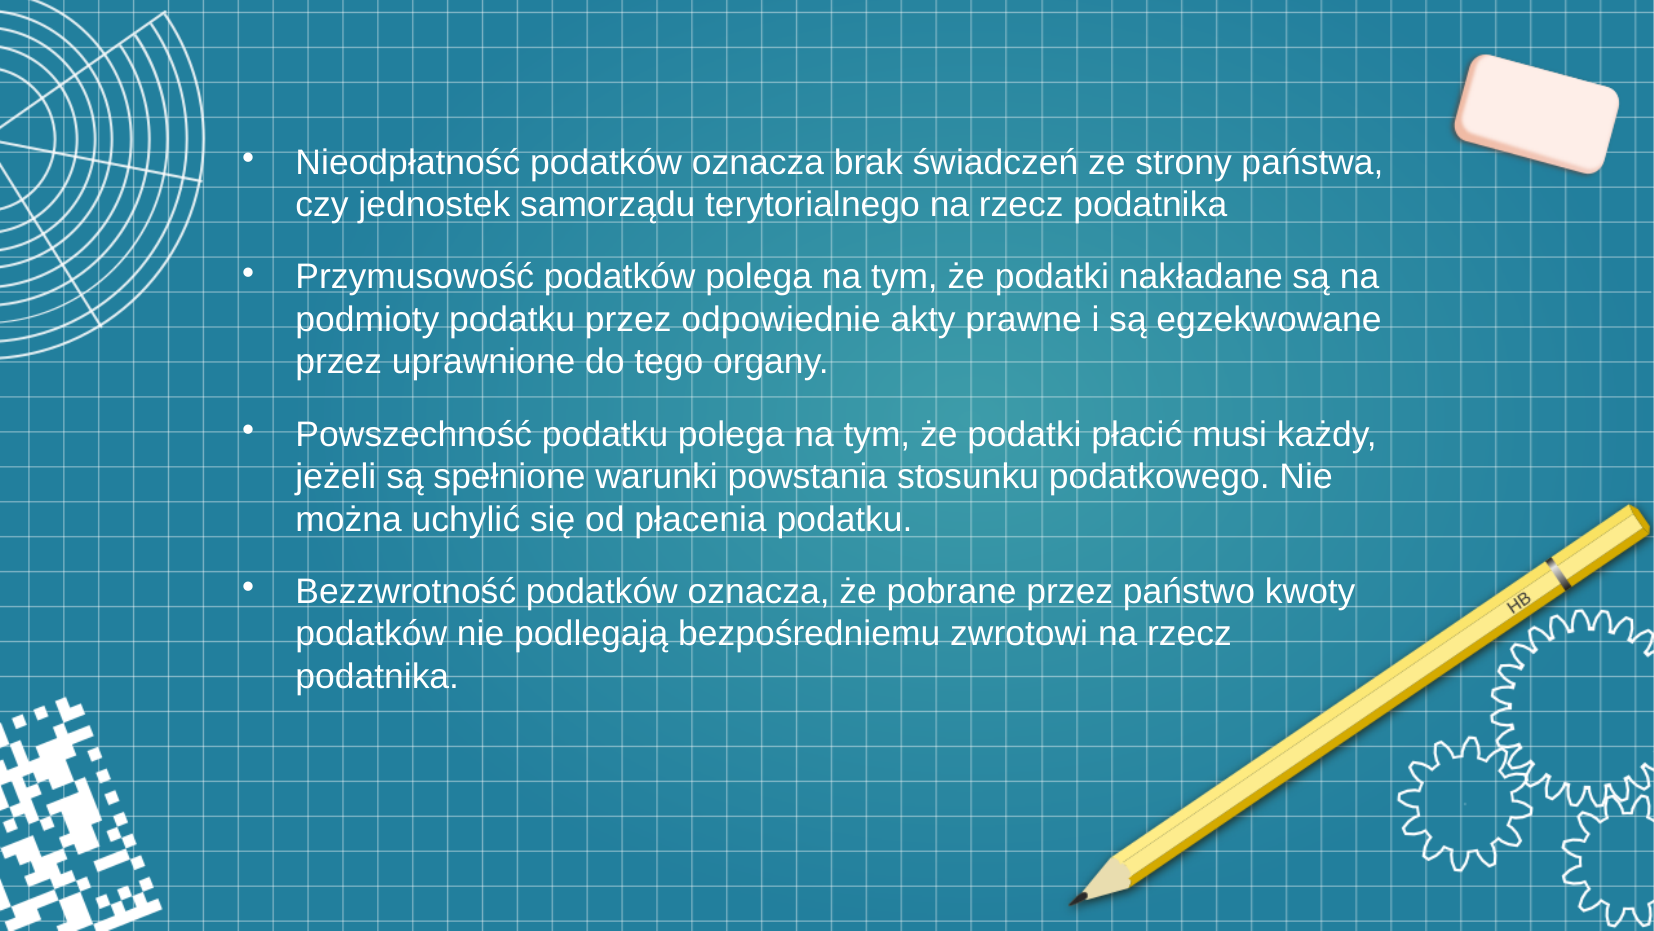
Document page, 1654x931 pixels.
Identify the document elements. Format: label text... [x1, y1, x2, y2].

list Nieodpłatność podatków oznacza brak świadczeń ze strony państwa, czy jednostek samorządu terytorialnego na rzecz podatnika Przymusowość podatków polega na tym, że podatki nakładane są na podmioty podatku przez odpowiednie akty prawne i są egzekwowane przez uprawnione do tego organy. Powszechność podatku polega na tym, że podatki płacić musi każdy, jeżeli są spełnione warunki powstania stosunku podatkowego. Nie można uchylić się od płacenia podatku. Bezzwrotność podatków oznacza, że pobrane przez państwo kwoty podatków nie podlegają bezpośredniemu zwrotowi na rzecz podatnika. [224, 138, 1388, 739]
picture [0, 0, 1654, 931]
